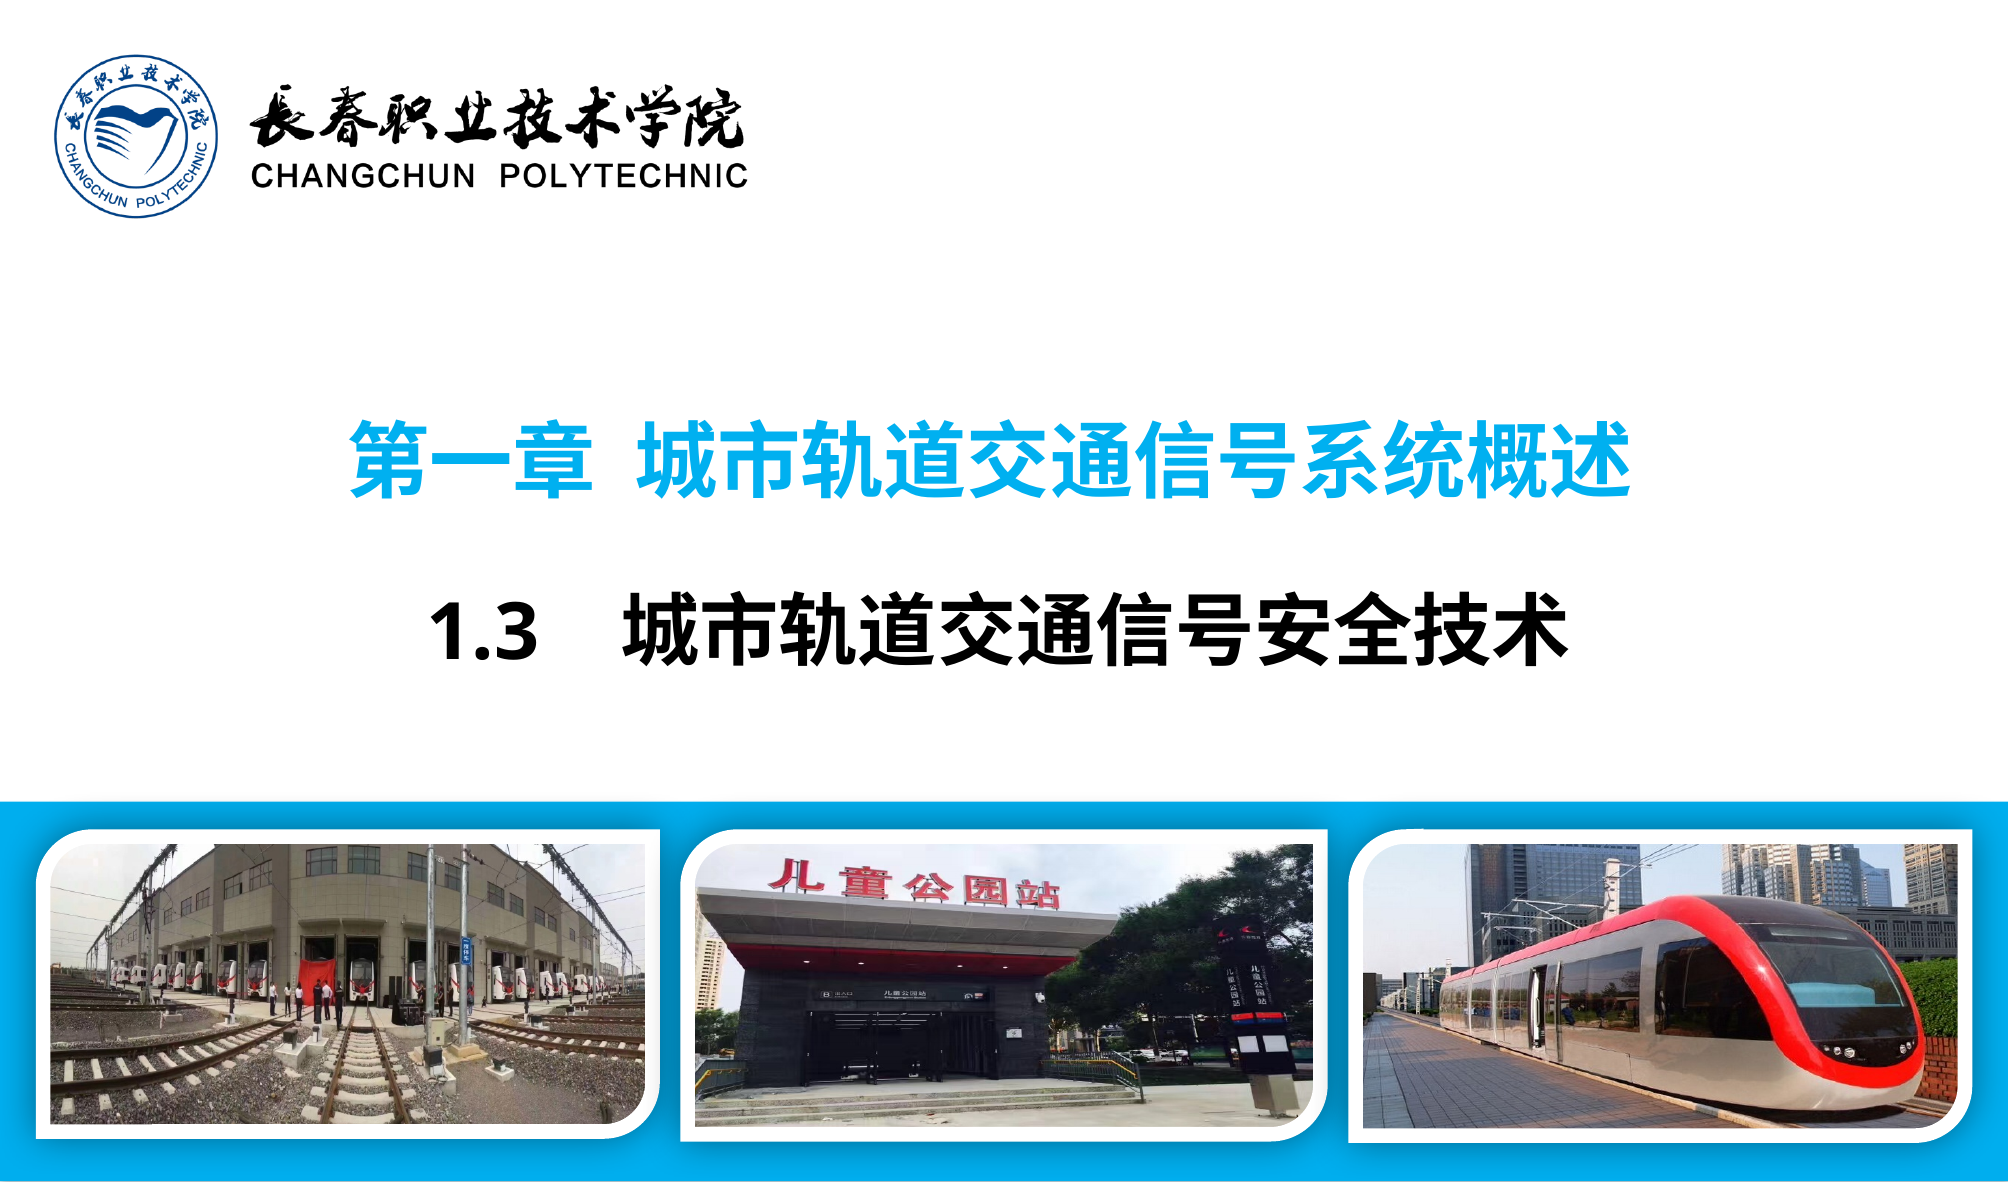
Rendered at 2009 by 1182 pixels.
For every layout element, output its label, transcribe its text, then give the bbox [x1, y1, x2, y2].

picture [42, 836, 653, 1132]
text_box [0, 799, 2008, 1182]
picture [687, 836, 1321, 1135]
picture [19, 51, 782, 222]
text_box 1.3 城市轨道交通信号安全技术 [406, 520, 1684, 736]
picture [1355, 836, 1966, 1136]
text_box 第一章 城市轨道交通信号系统概述 [183, 344, 1796, 518]
